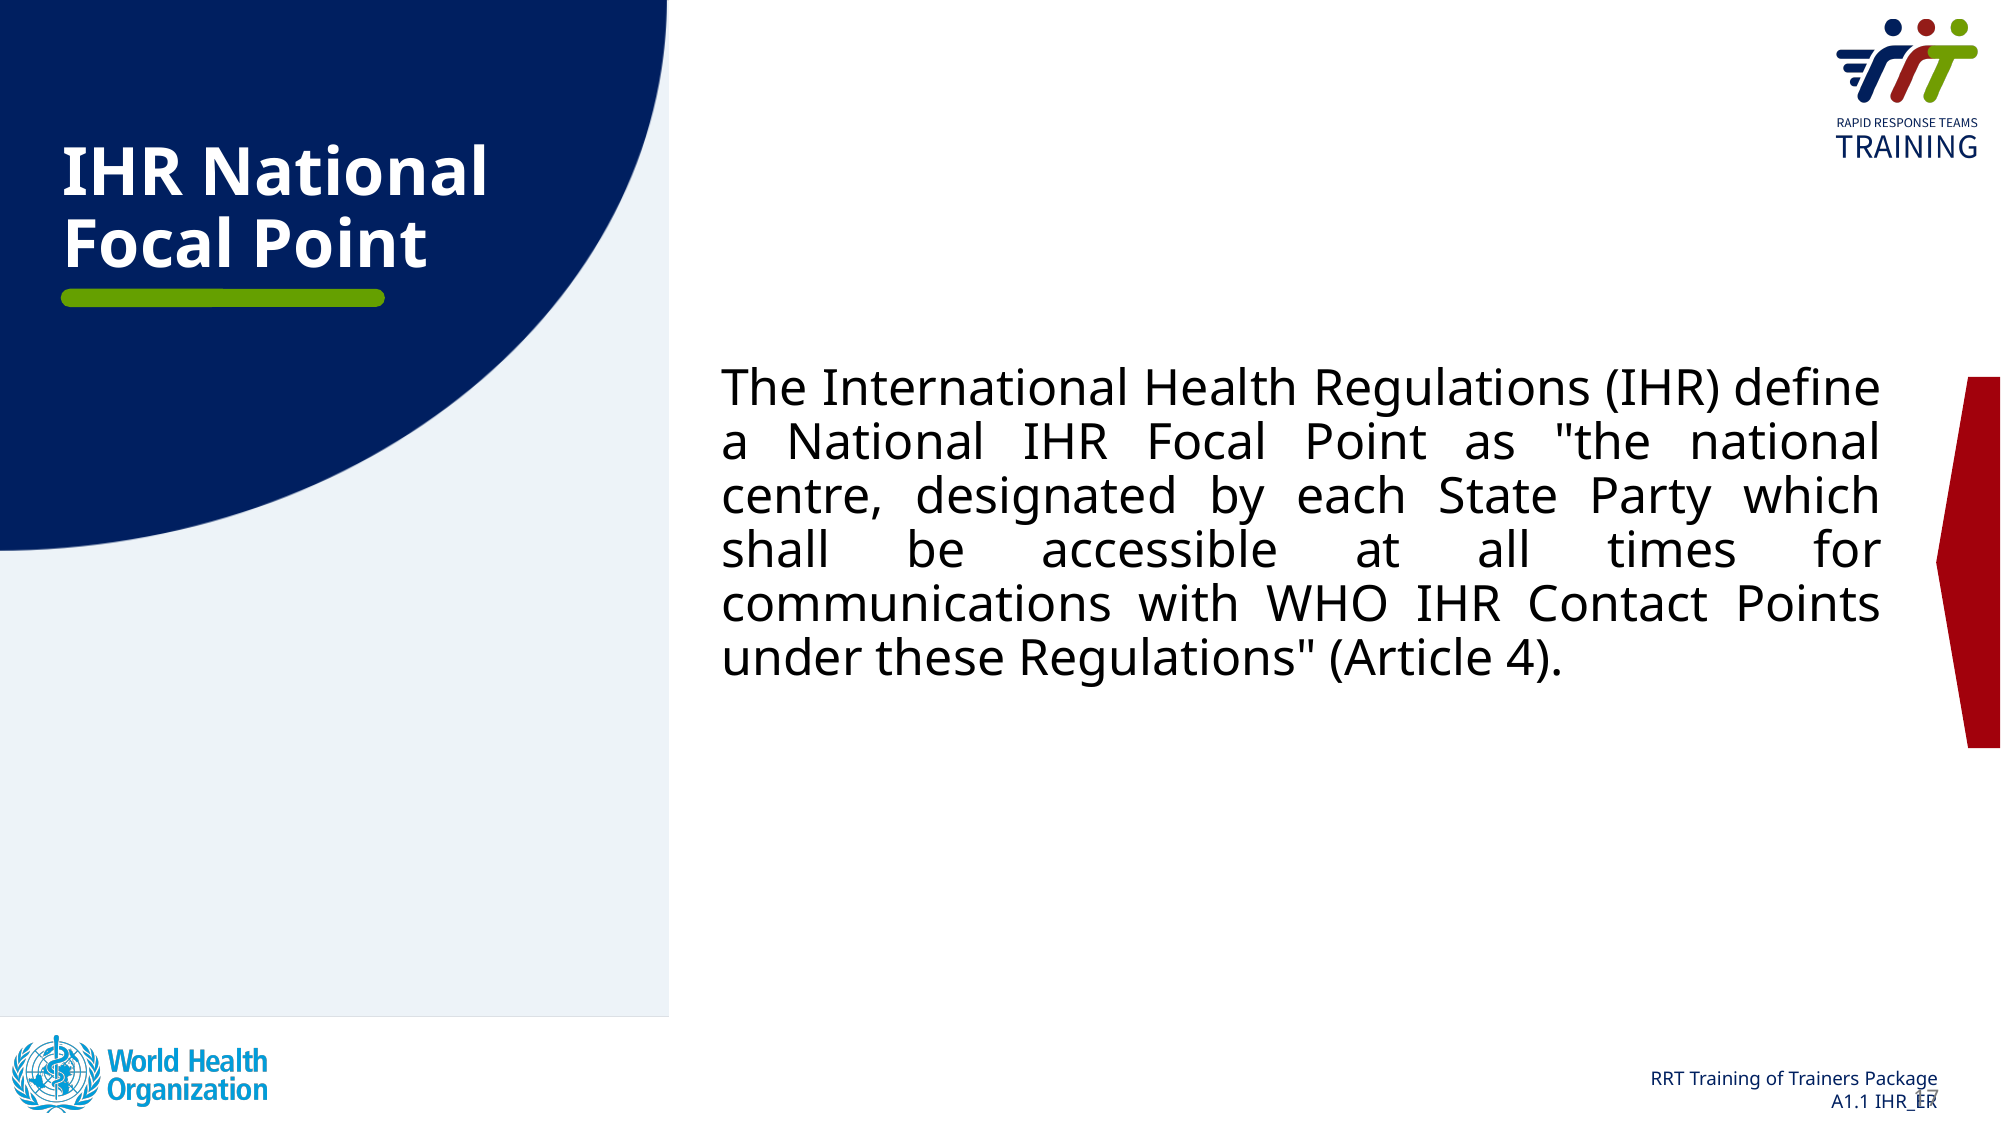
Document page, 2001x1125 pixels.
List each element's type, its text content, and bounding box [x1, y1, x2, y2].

picture [1835, 19, 1978, 167]
list The International Health Regulations (IHR) define a National IHR Focal Point as "the national centre, designated by each State Party which shall be accessible at all times for communications with WHO IHR Contact Points under these Regulations" (Article 4). [713, 288, 1891, 1032]
text_box [60, 288, 385, 308]
title IHR National Focal Point [47, 130, 666, 276]
picture [0, 0, 669, 1018]
picture [12, 1083, 48, 1113]
picture [58, 1050, 64, 1058]
picture [12, 1035, 267, 1113]
